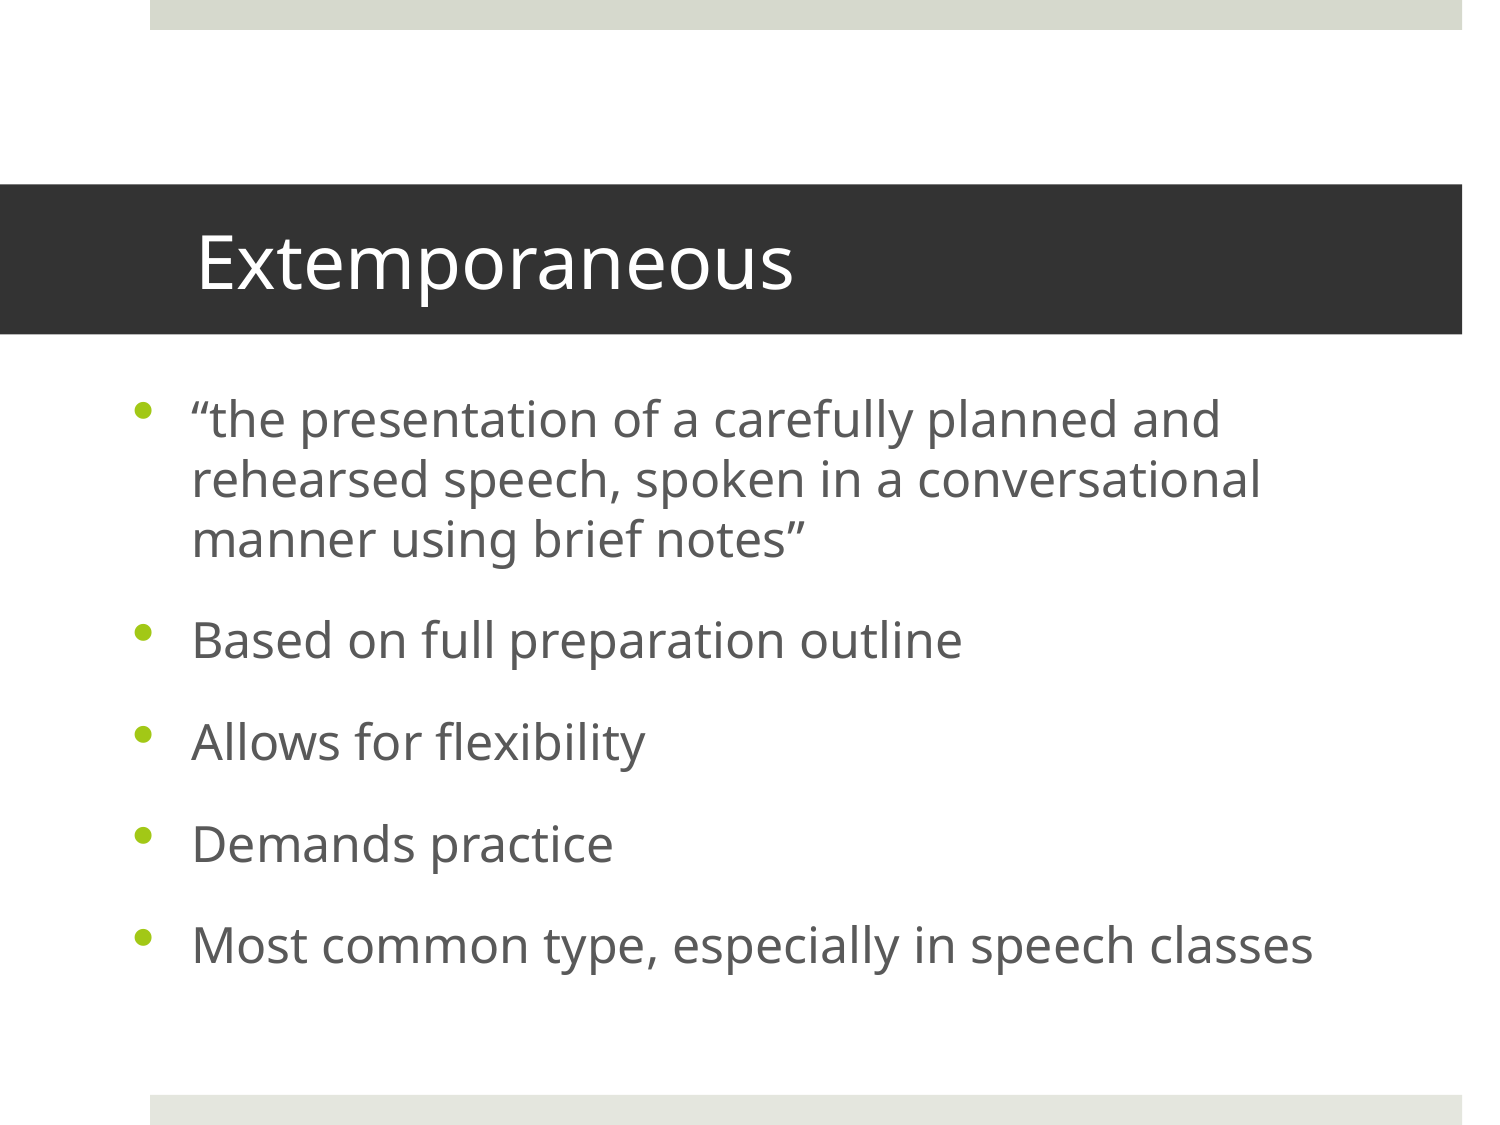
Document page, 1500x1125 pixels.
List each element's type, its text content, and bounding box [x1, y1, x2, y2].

title Extemporaneous [0, 184, 1463, 335]
list “the presentation of a carefully planned and rehearsed speech, spoken in a conversational manner using brief notes” Based on full preparation outline Allows for flexibility Demands practice Most common type, especially in speech classes [119, 379, 1432, 1065]
